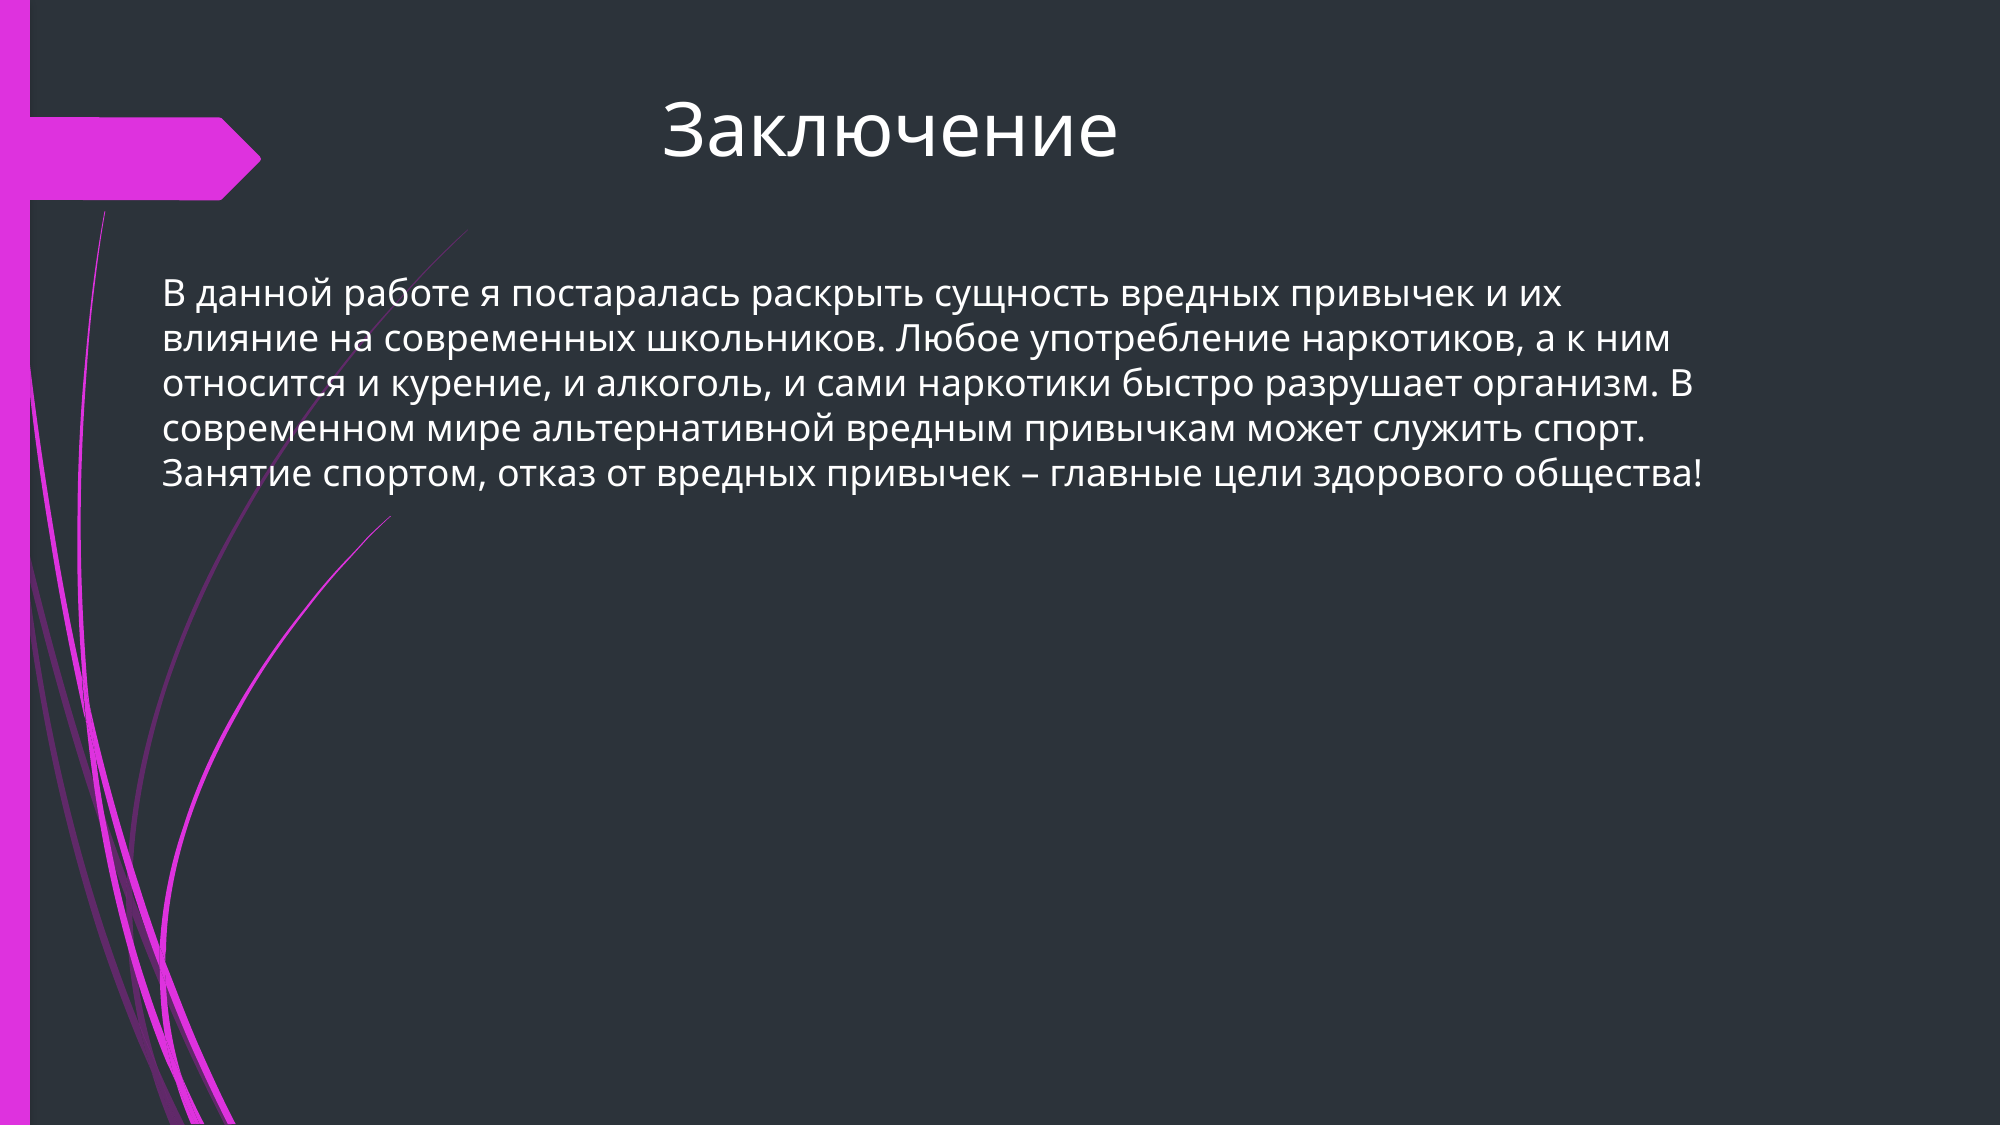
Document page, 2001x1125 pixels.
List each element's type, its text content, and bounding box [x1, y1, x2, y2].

title Заключение [647, 74, 2000, 285]
list В данной работе я постаралась раскрыть сущность вредных привычек и их влияние на современных школьников. Любое употребление наркотиков, а к ним относится и курение, и алкоголь, и сами наркотики быстро разрушает организм. В современном мире альтернативной вредным привычкам может служить спорт. Занятие спортом, отказ от вредных привычек – главные цели здорового общества! [146, 260, 1730, 881]
